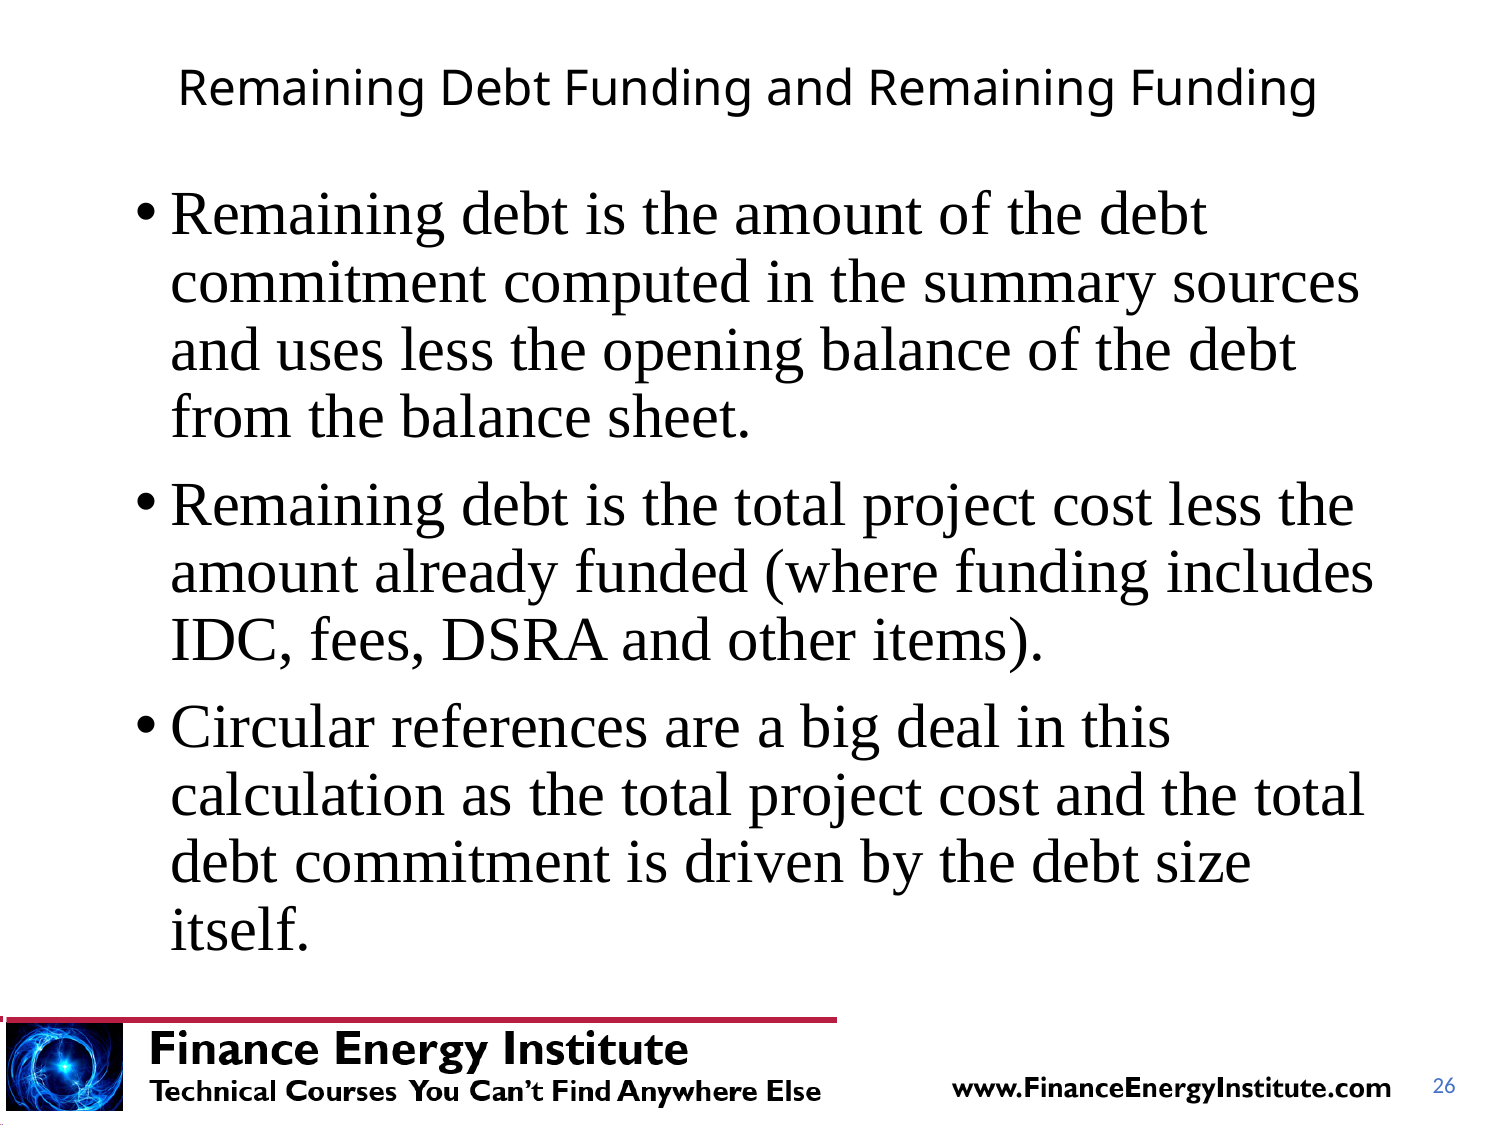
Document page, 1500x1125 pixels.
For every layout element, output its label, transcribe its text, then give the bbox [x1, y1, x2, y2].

slide_number 26 [1399, 1063, 1490, 1108]
title Remaining Debt Funding and Remaining Funding [120, 32, 1378, 146]
picture [947, 1071, 1399, 1108]
list Remaining debt is the amount of the debt commitment computed in the summary sources and uses less the opening balance of the debt from the balance sheet. Remaining debt is the total project cost less the amount already funded (where funding includes IDC, fees, DSRA and other items). Circular references are a big deal in this calculation as the total project cost and the total debt commitment is driven by the debt size itself. [120, 173, 1417, 980]
picture [0, 1006, 837, 1125]
